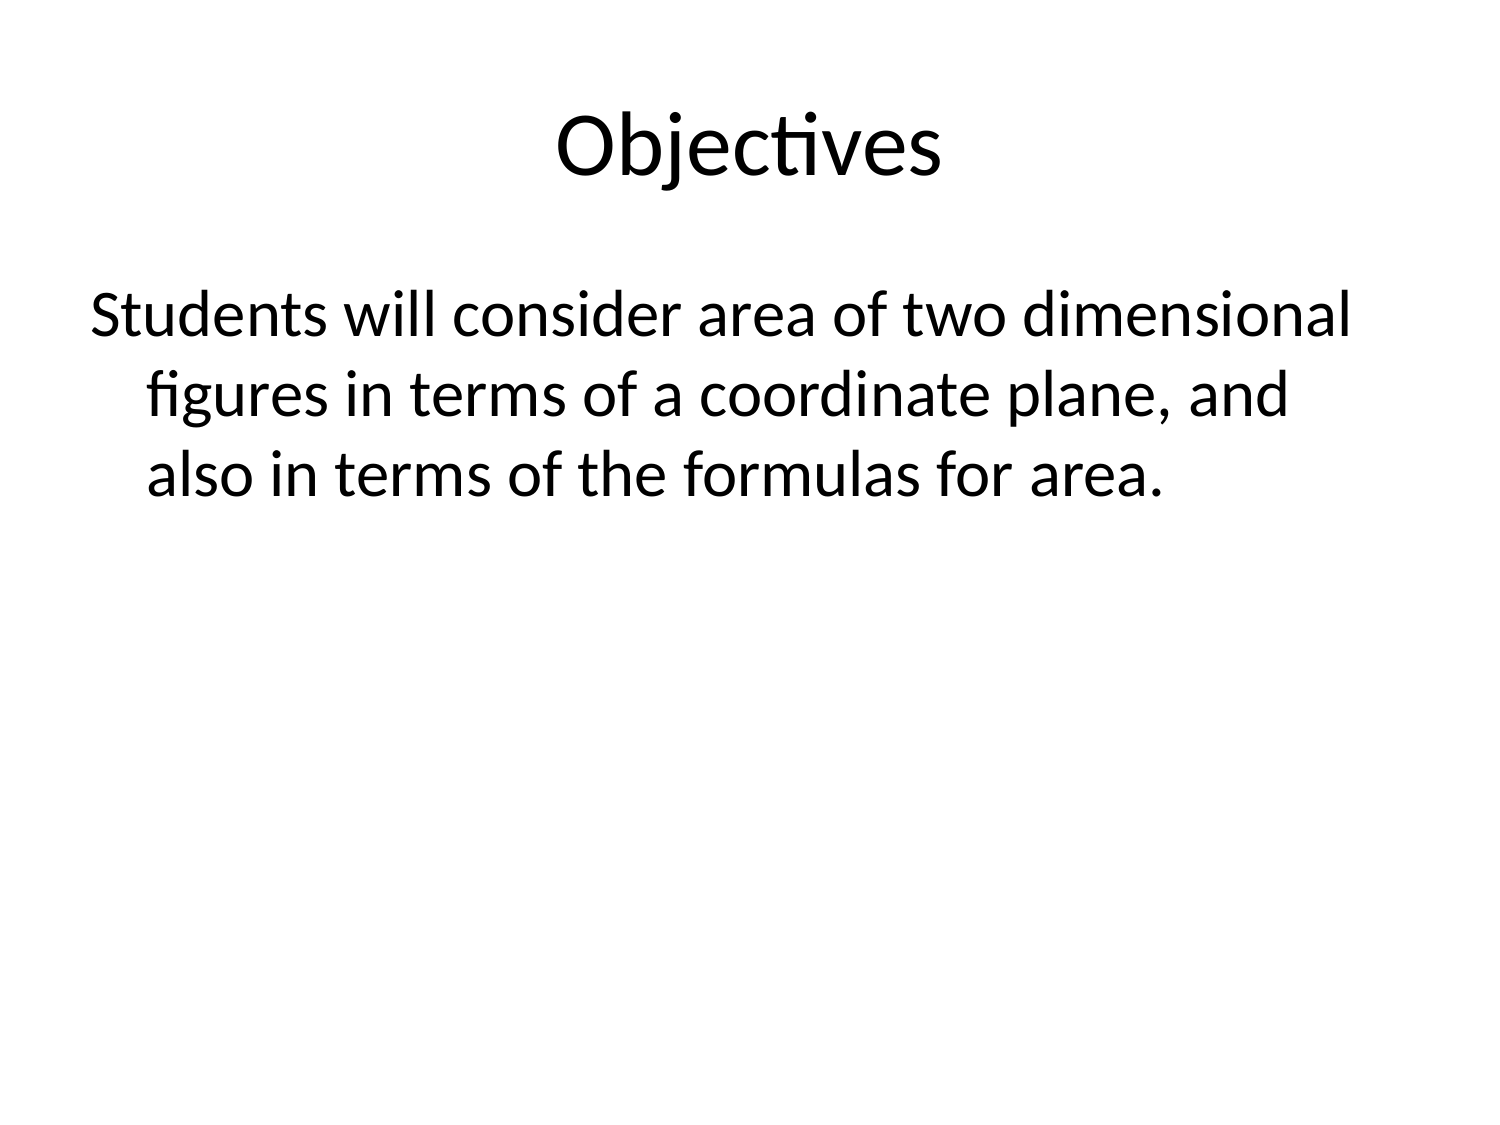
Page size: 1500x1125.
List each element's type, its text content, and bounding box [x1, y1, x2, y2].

title Objectives [75, 45, 1425, 233]
list Students will consider area of two dimensional figures in terms of a coordinate plane, and also in terms of the formulas for area. [75, 262, 1425, 1005]
